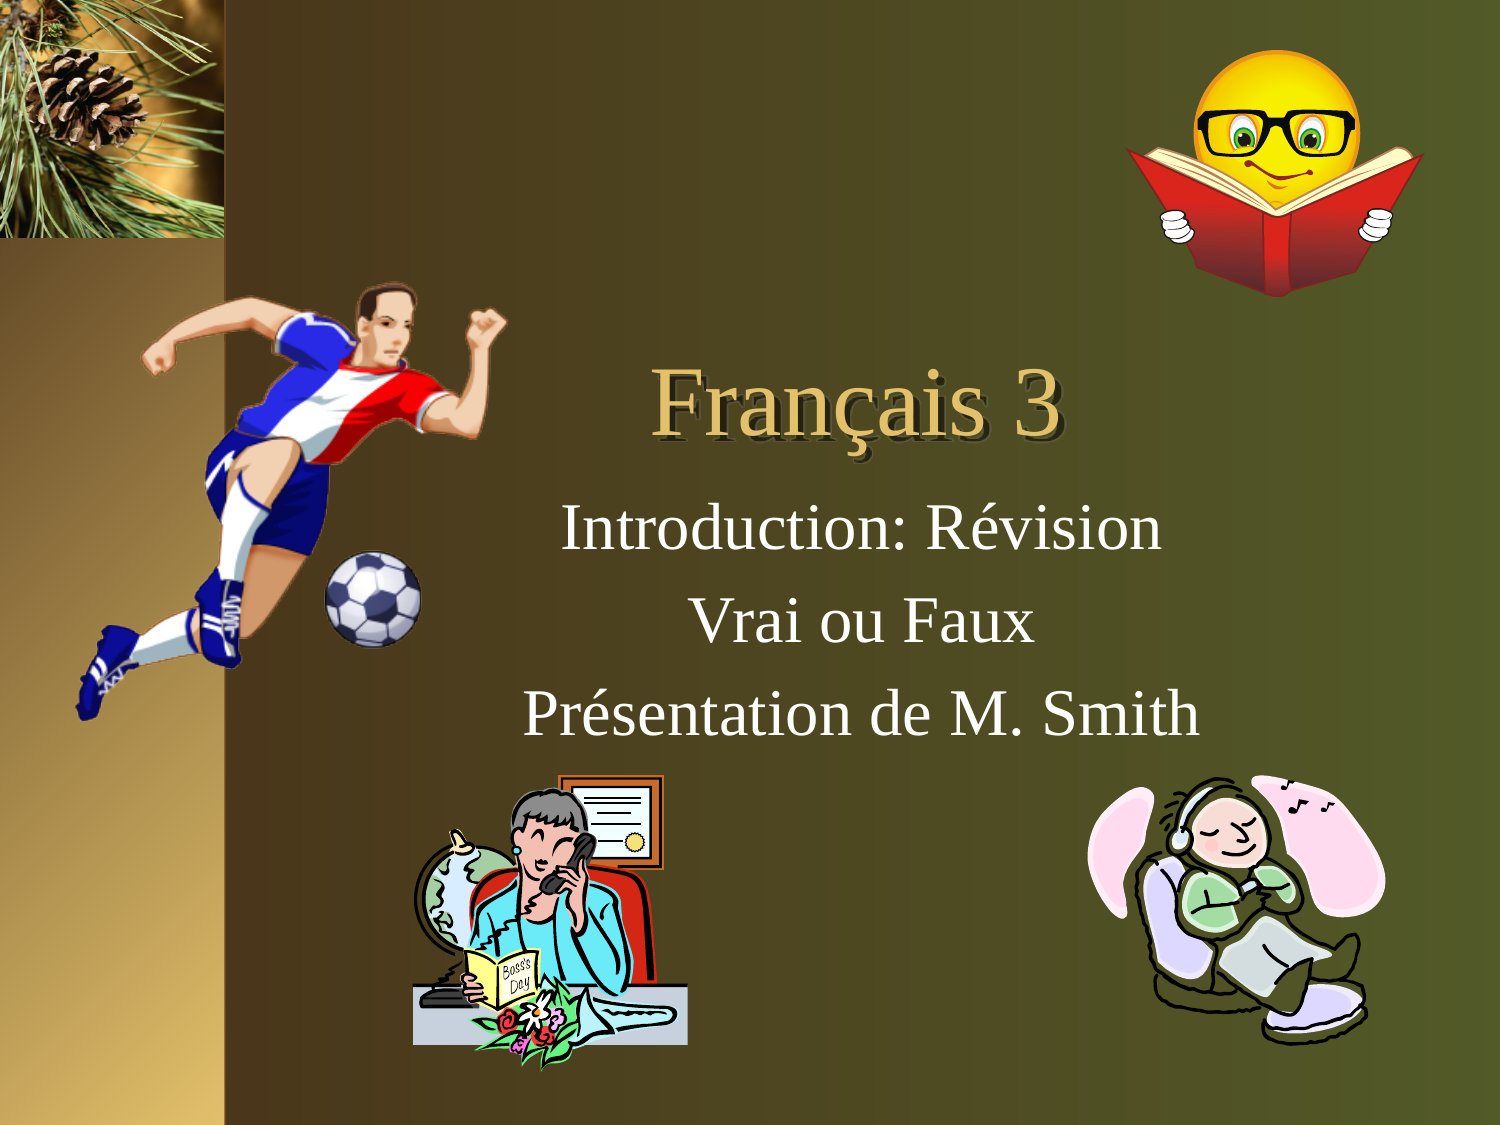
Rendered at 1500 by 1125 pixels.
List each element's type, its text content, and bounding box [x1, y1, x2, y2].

subtitle Introduction: Révision Vrai ou Faux Présentation de M. Smith [337, 474, 1388, 863]
picture [1087, 774, 1386, 1048]
title Français 3 [526, 274, 1451, 517]
picture [1124, 49, 1426, 298]
picture [412, 774, 688, 1073]
picture [74, 274, 526, 726]
picture [0, 0, 224, 238]
